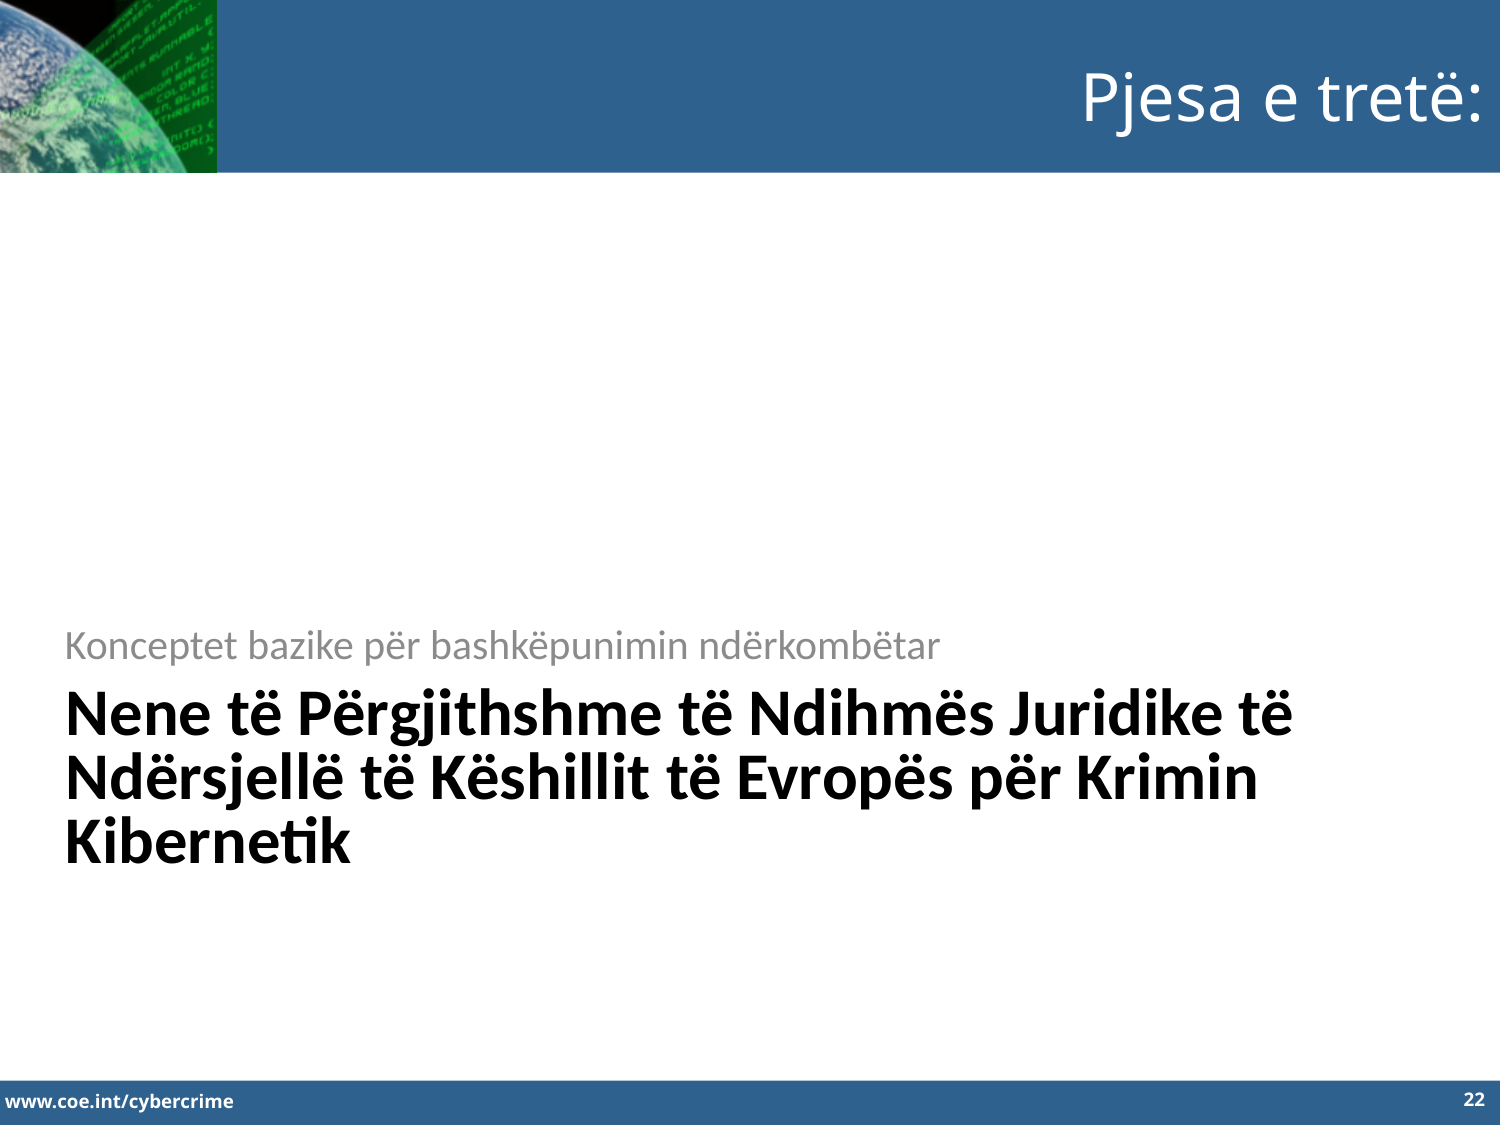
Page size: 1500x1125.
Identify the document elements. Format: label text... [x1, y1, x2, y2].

slide_number 22 [1149, 1079, 1500, 1125]
text_box Nene të Përgjithshme të Ndihmës Juridike të Ndërsjellë të Këshillit të Evropës për Krimin Kibernetik [50, 676, 1450, 884]
text_box Pjesa e tretë: [309, 18, 1500, 171]
text_box Konceptet bazike për bashkëpunimin ndërkombëtar [49, 615, 1325, 674]
picture [0, 1, 217, 173]
